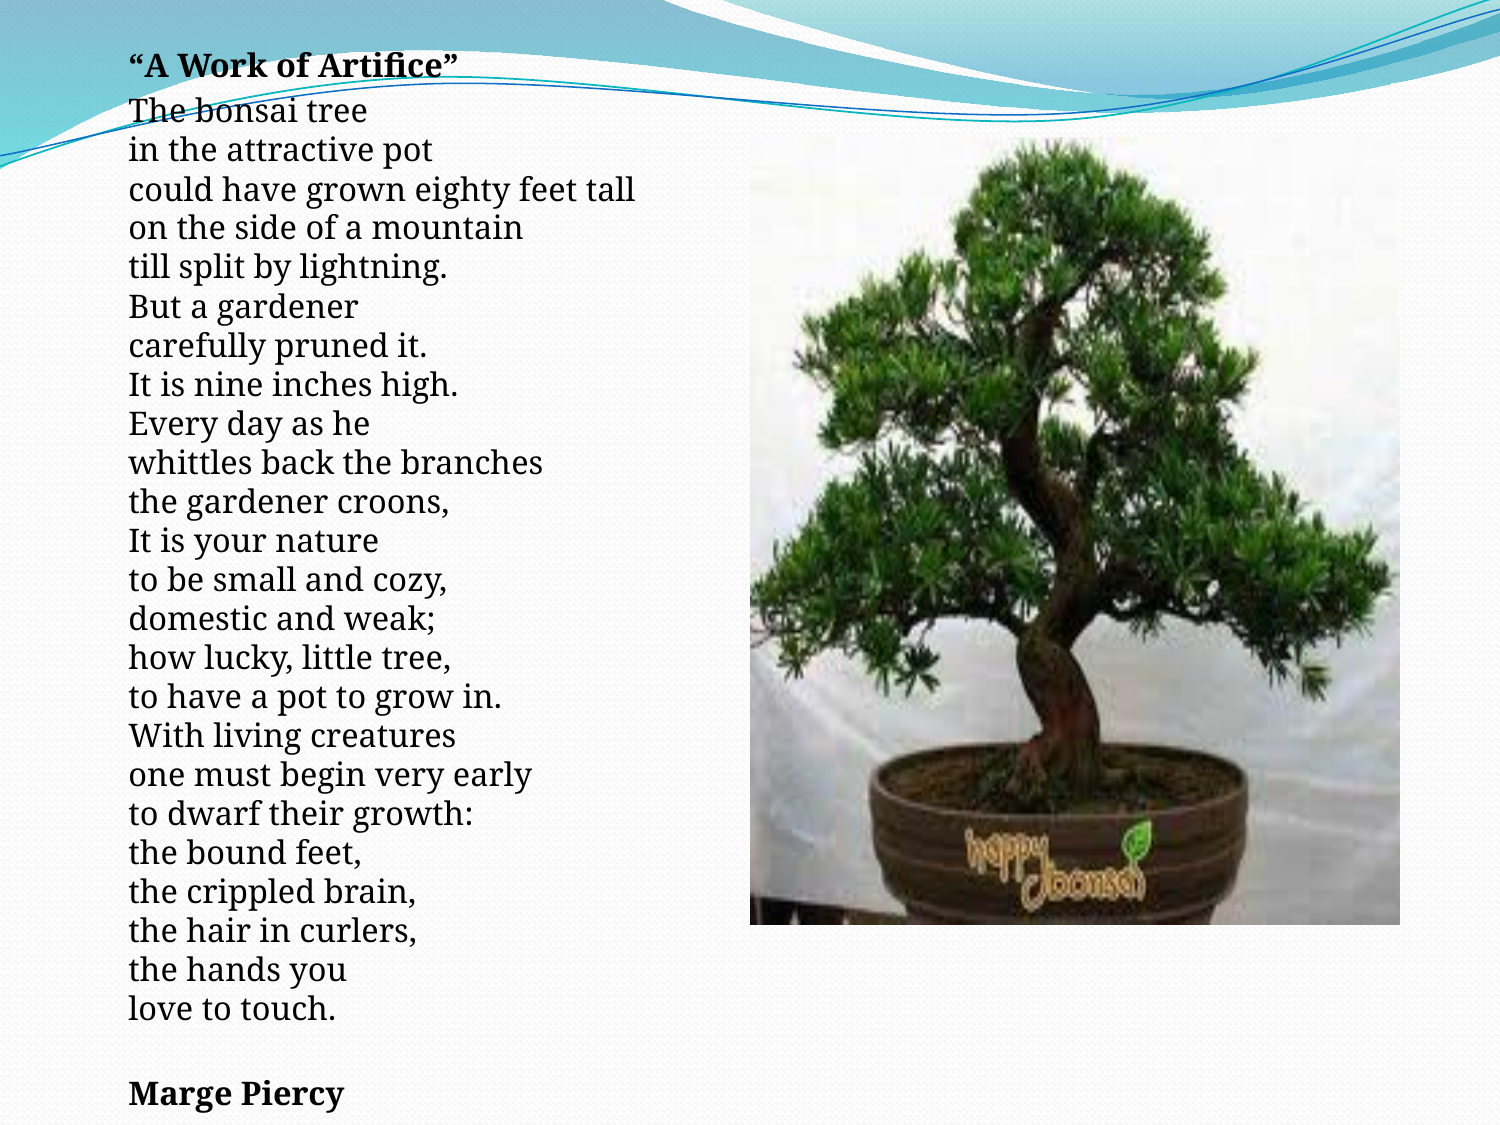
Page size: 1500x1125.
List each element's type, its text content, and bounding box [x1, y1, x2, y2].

picture [749, 137, 1401, 926]
list “A Work of Artifice” The bonsai tree in the attractive pot could have grown eighty feet tall on the side of a mountain till split by lightning. But a gardener carefully pruned it. It is nine inches high. Every day as he whittles back the branches the gardener croons, It is your nature to be small and cozy, domestic and weak; how lucky, little tree, to have a pot to grow in. With living creatures one must begin very early to dwarf their growth: the bound feet, the crippled brain, the hair in curlers, the hands you love to touch. Marge Piercy [75, 37, 1425, 1125]
